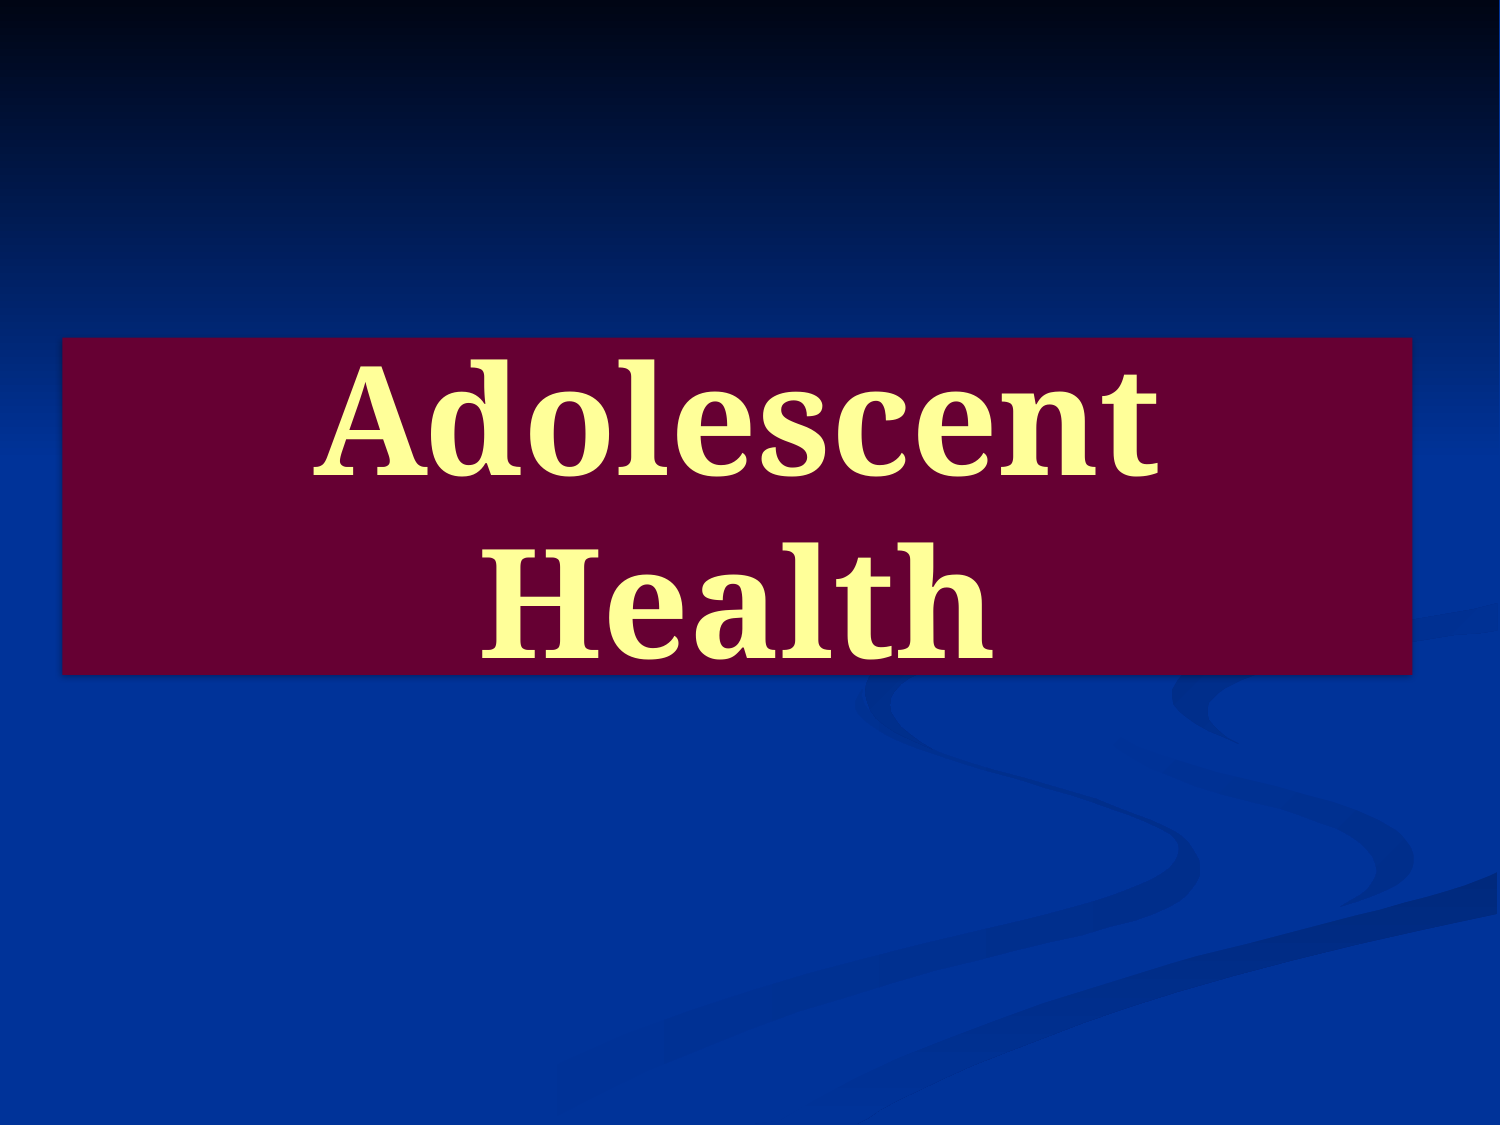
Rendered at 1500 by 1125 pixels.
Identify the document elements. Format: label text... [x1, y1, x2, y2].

text_box Adolescent Health [62, 337, 1413, 675]
